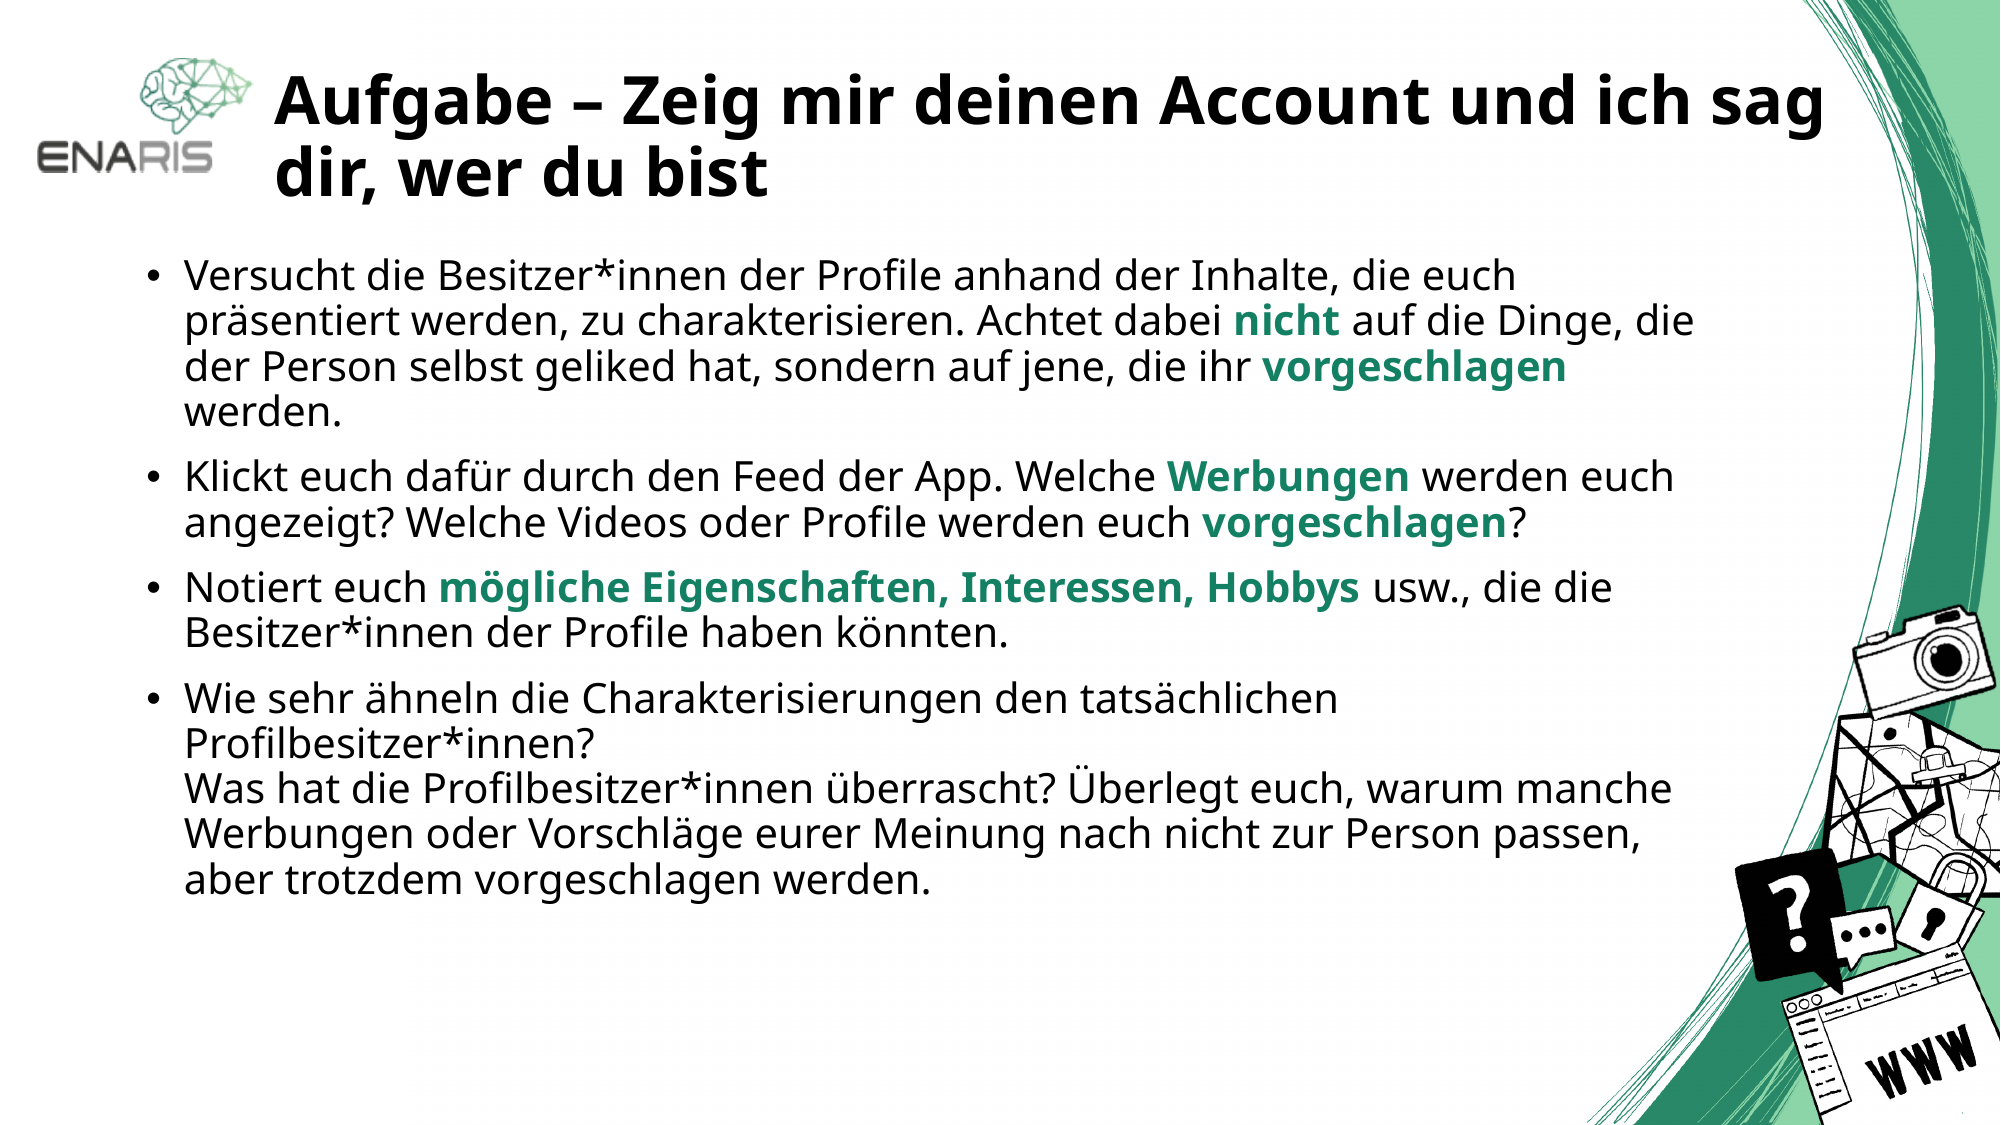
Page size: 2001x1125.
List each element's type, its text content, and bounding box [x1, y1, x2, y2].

picture [408, 0, 2000, 1125]
title Aufgabe – Zeig mir deinen Account und ich sag dir, wer du bist [259, 29, 1869, 248]
list Versucht die Besitzer*innen der Profile anhand der Inhalte, die euch präsentiert werden, zu charakterisieren. Achtet dabei nicht auf die Dinge, die der Person selbst geliked hat, sondern auf jene, die ihr vorgeschlagen werden. Klickt euch dafür durch den Feed der App. Welche Werbungen werden euch angezeigt? Welche Videos oder Profile werden euch vorgeschlagen? Notiert euch mögliche Eigenschaften, Interessen, Hobbys usw., die die Besitzer*innen der Profile haben könnten. Wie sehr ähneln die Charakterisierungen den tatsächlichen Profilbesitzer*innen? Was hat die Profilbesitzer*innen überrascht? Überlegt euch, warum manche Werbungen oder Vorschläge eurer Meinung nach nicht zur Person passen, aber trotzdem vorgeschlagen werden. [131, 247, 1728, 1066]
picture [37, 58, 254, 173]
